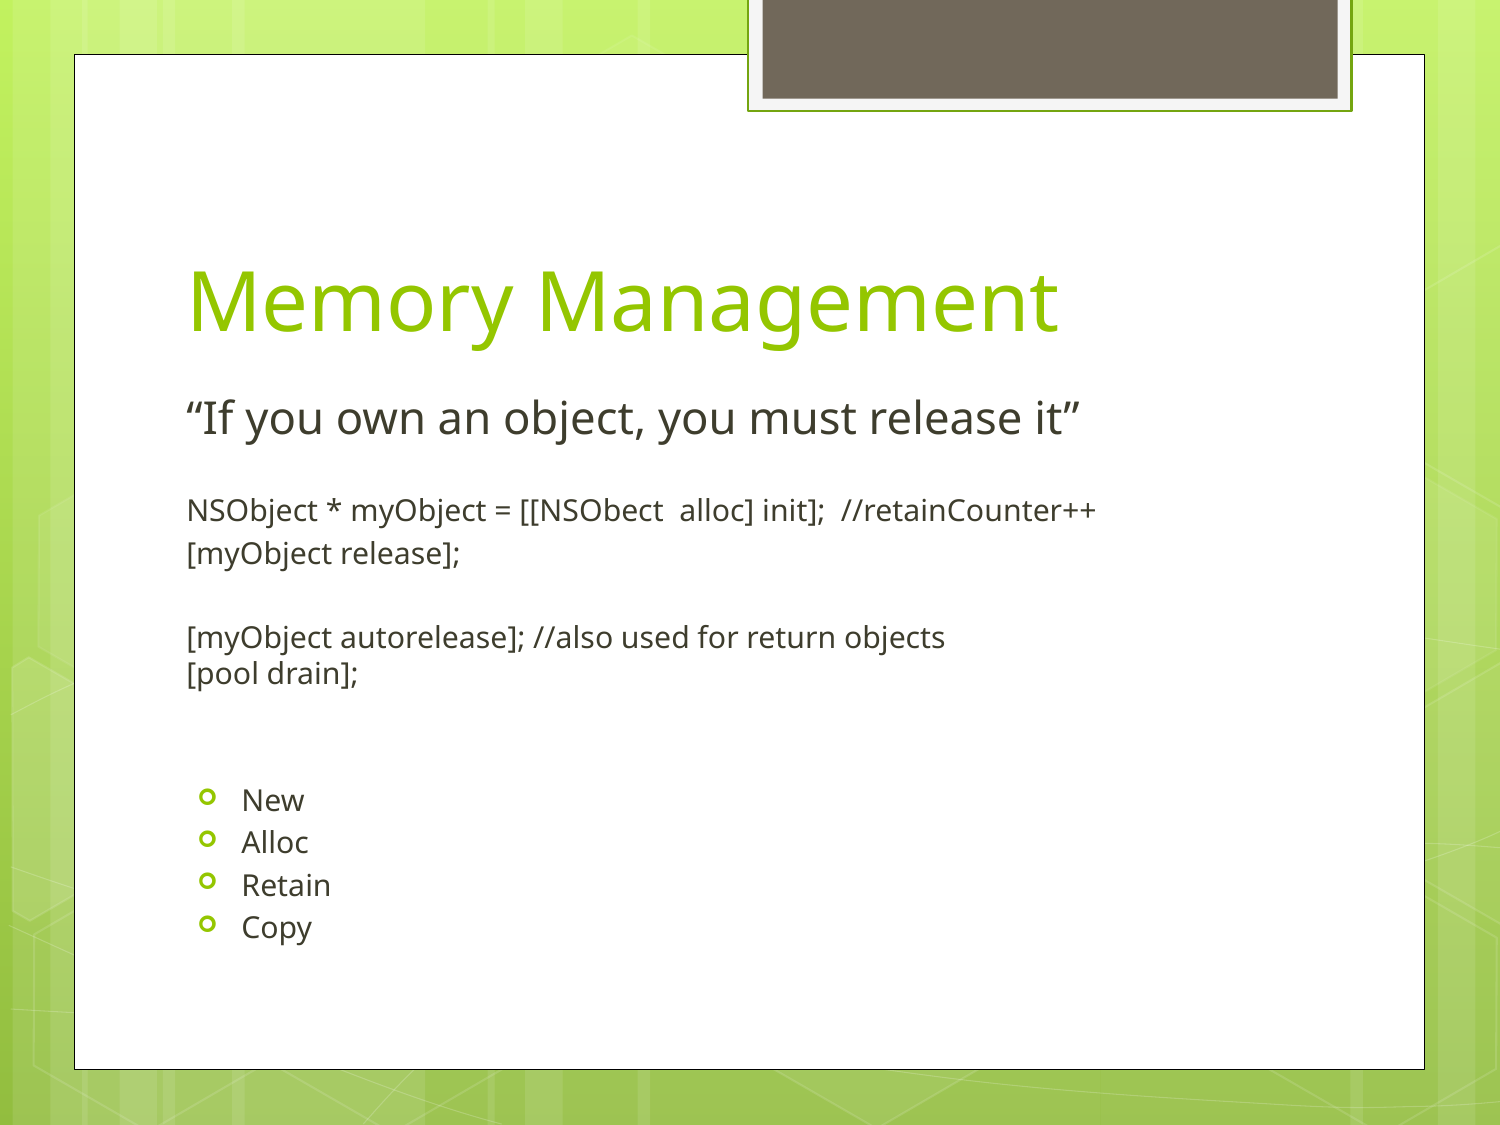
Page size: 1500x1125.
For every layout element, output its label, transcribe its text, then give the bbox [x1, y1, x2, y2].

list “If you own an object, you must release it” NSObject * myObject = [[NSObect alloc] init]; //retainCounter++ [myObject release]; [myObject autorelease]; //also used for return objects [pool drain]; New Alloc Retain Copy [171, 381, 1283, 957]
title Memory Management [171, 168, 1324, 357]
